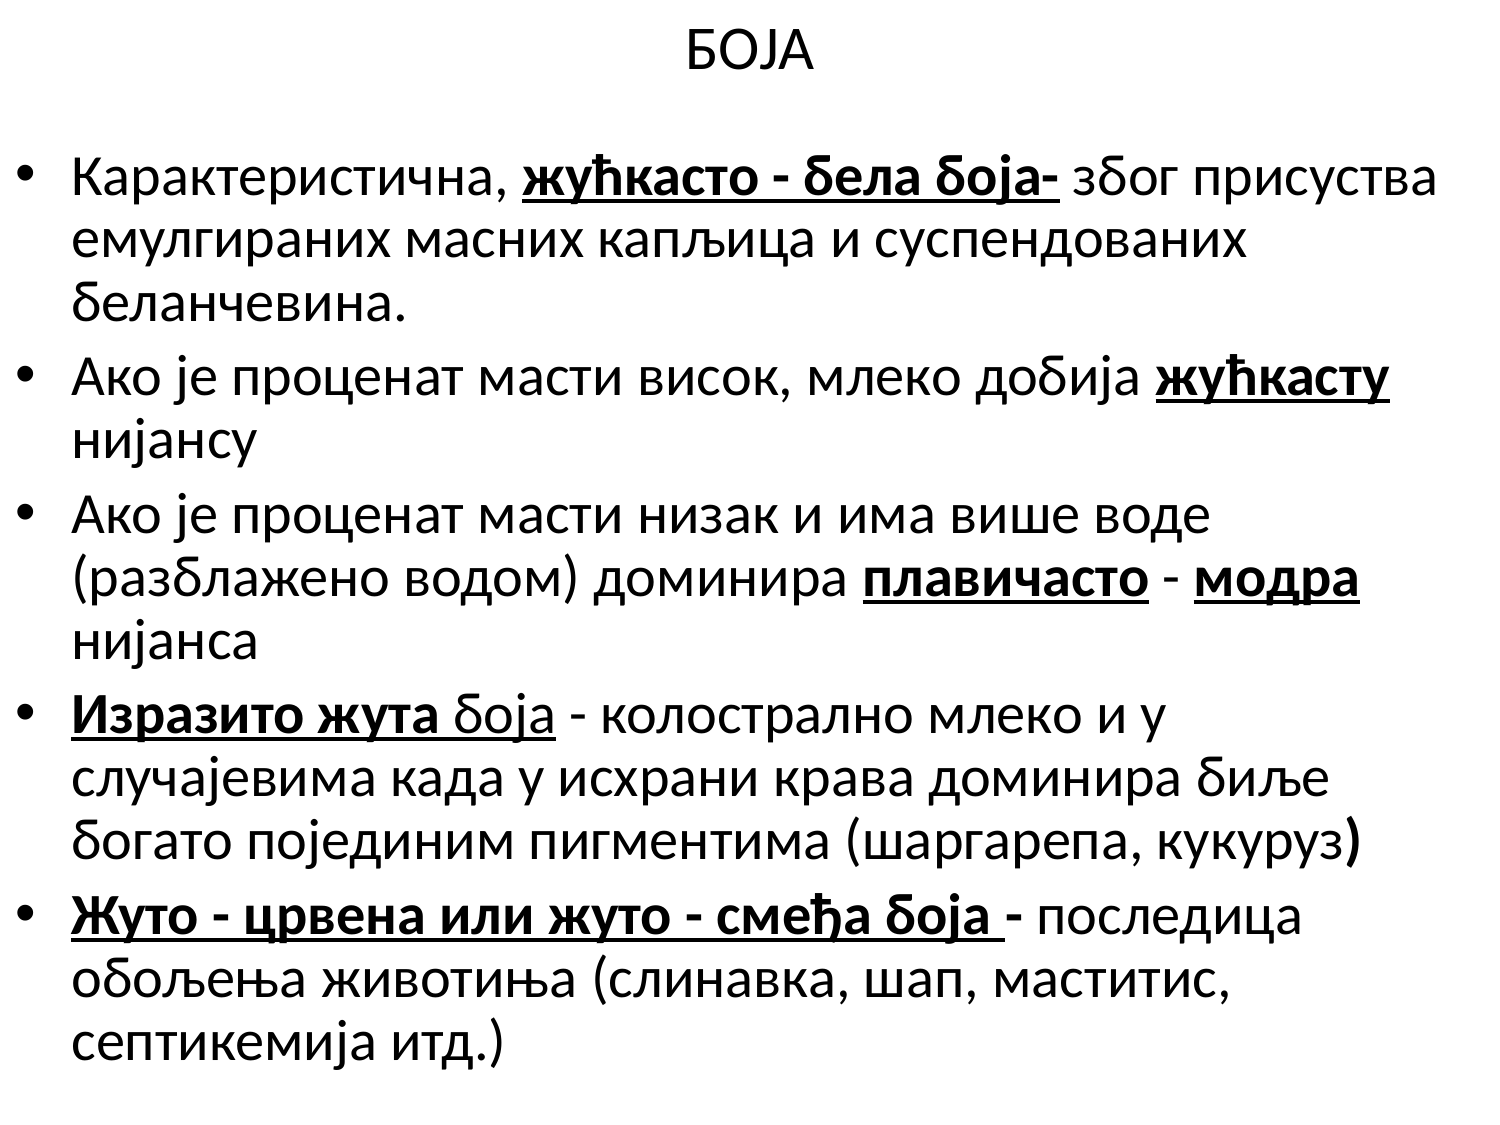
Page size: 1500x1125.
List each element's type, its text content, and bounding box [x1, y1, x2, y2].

title БОЈА [0, 0, 1500, 91]
list Карактеристична, жућкасто - бела боја- због присуства емулгираних масних капљица и суспендованих беланчевина. Ако је проценат масти висок, млеко добија жућкасту нијансу Ако је проценат масти низак и има више воде (разблажено водом) доминира плавичасто - модра нијанса Изразито жута боја - колострално млеко и у случајевима када у исхрани крава доминира биље богато појединим пигментима (шаргарепа, кукуруз) Жуто - црвена или жуто - смеђа боја - последица обољења животиња (слинавка, шап, маститис, септикемија итд.) [0, 137, 1500, 1125]
